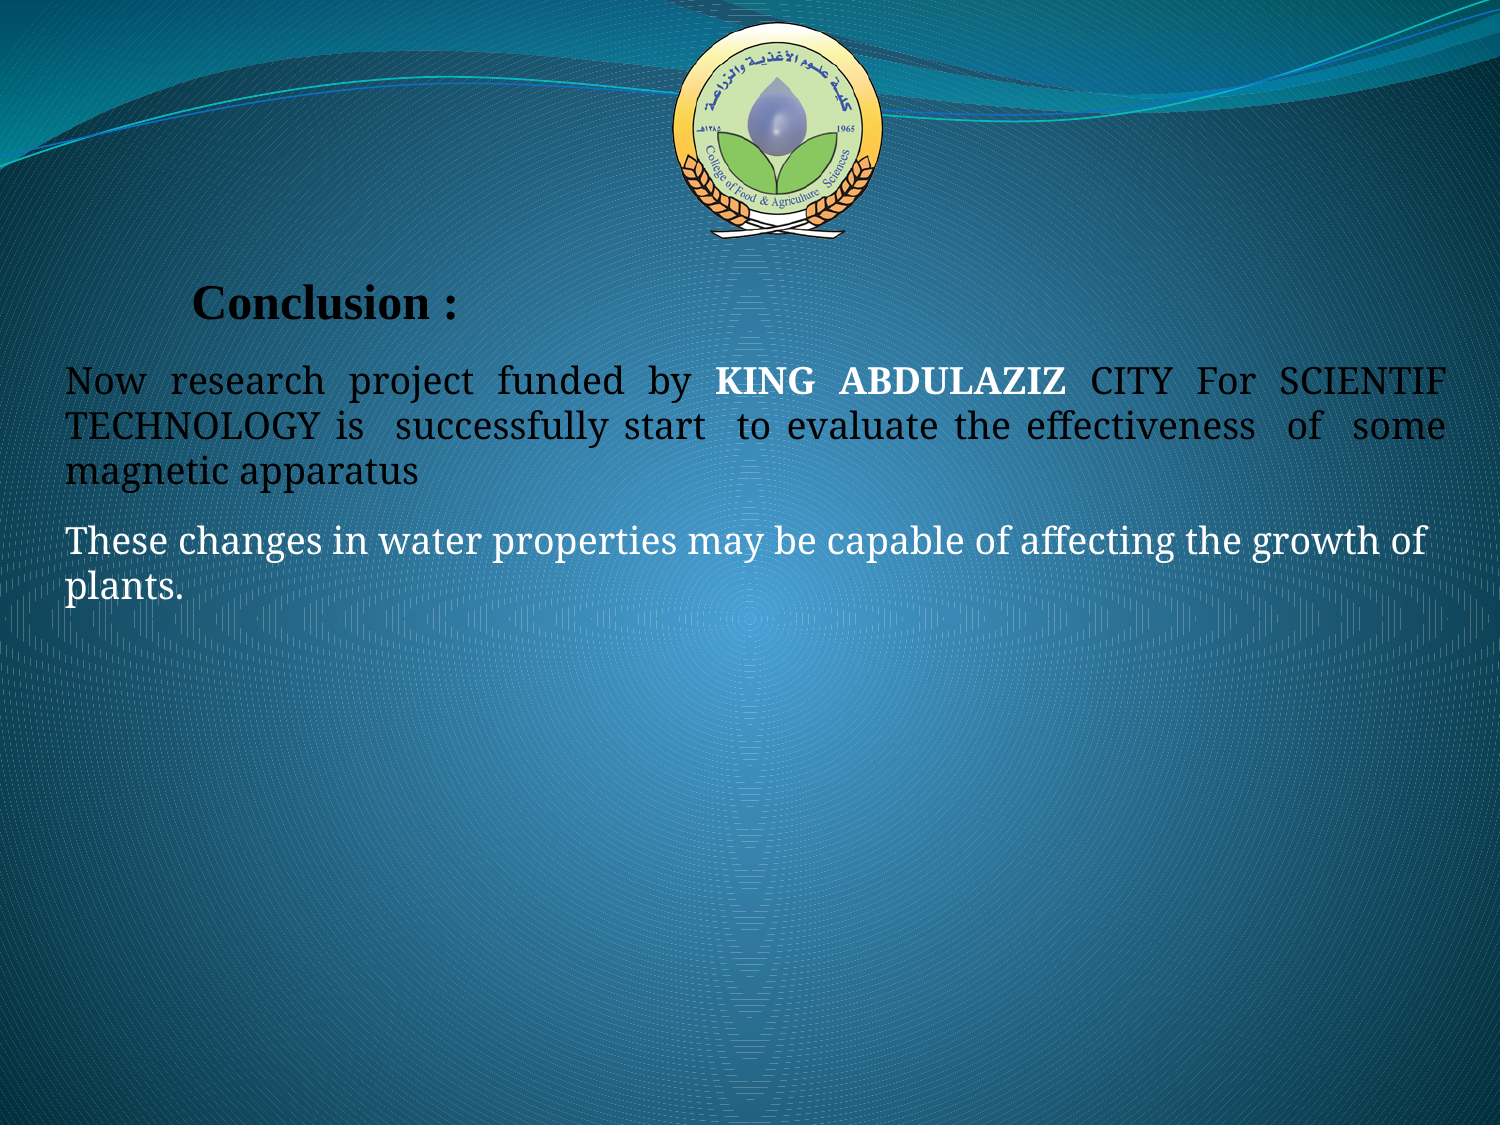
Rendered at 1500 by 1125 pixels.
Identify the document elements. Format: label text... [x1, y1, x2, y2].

text_box Conclusion : [176, 262, 475, 304]
text_box These changes in water properties may be capable of affecting the growth of plants. [49, 509, 1463, 615]
text_box Now research project funded by KING ABDULAZIZ CITY For SCIENTIF TECHNOLOGY is successfully start to evaluate the effectiveness of some magnetic apparatus [49, 304, 1463, 500]
picture [649, 0, 901, 263]
